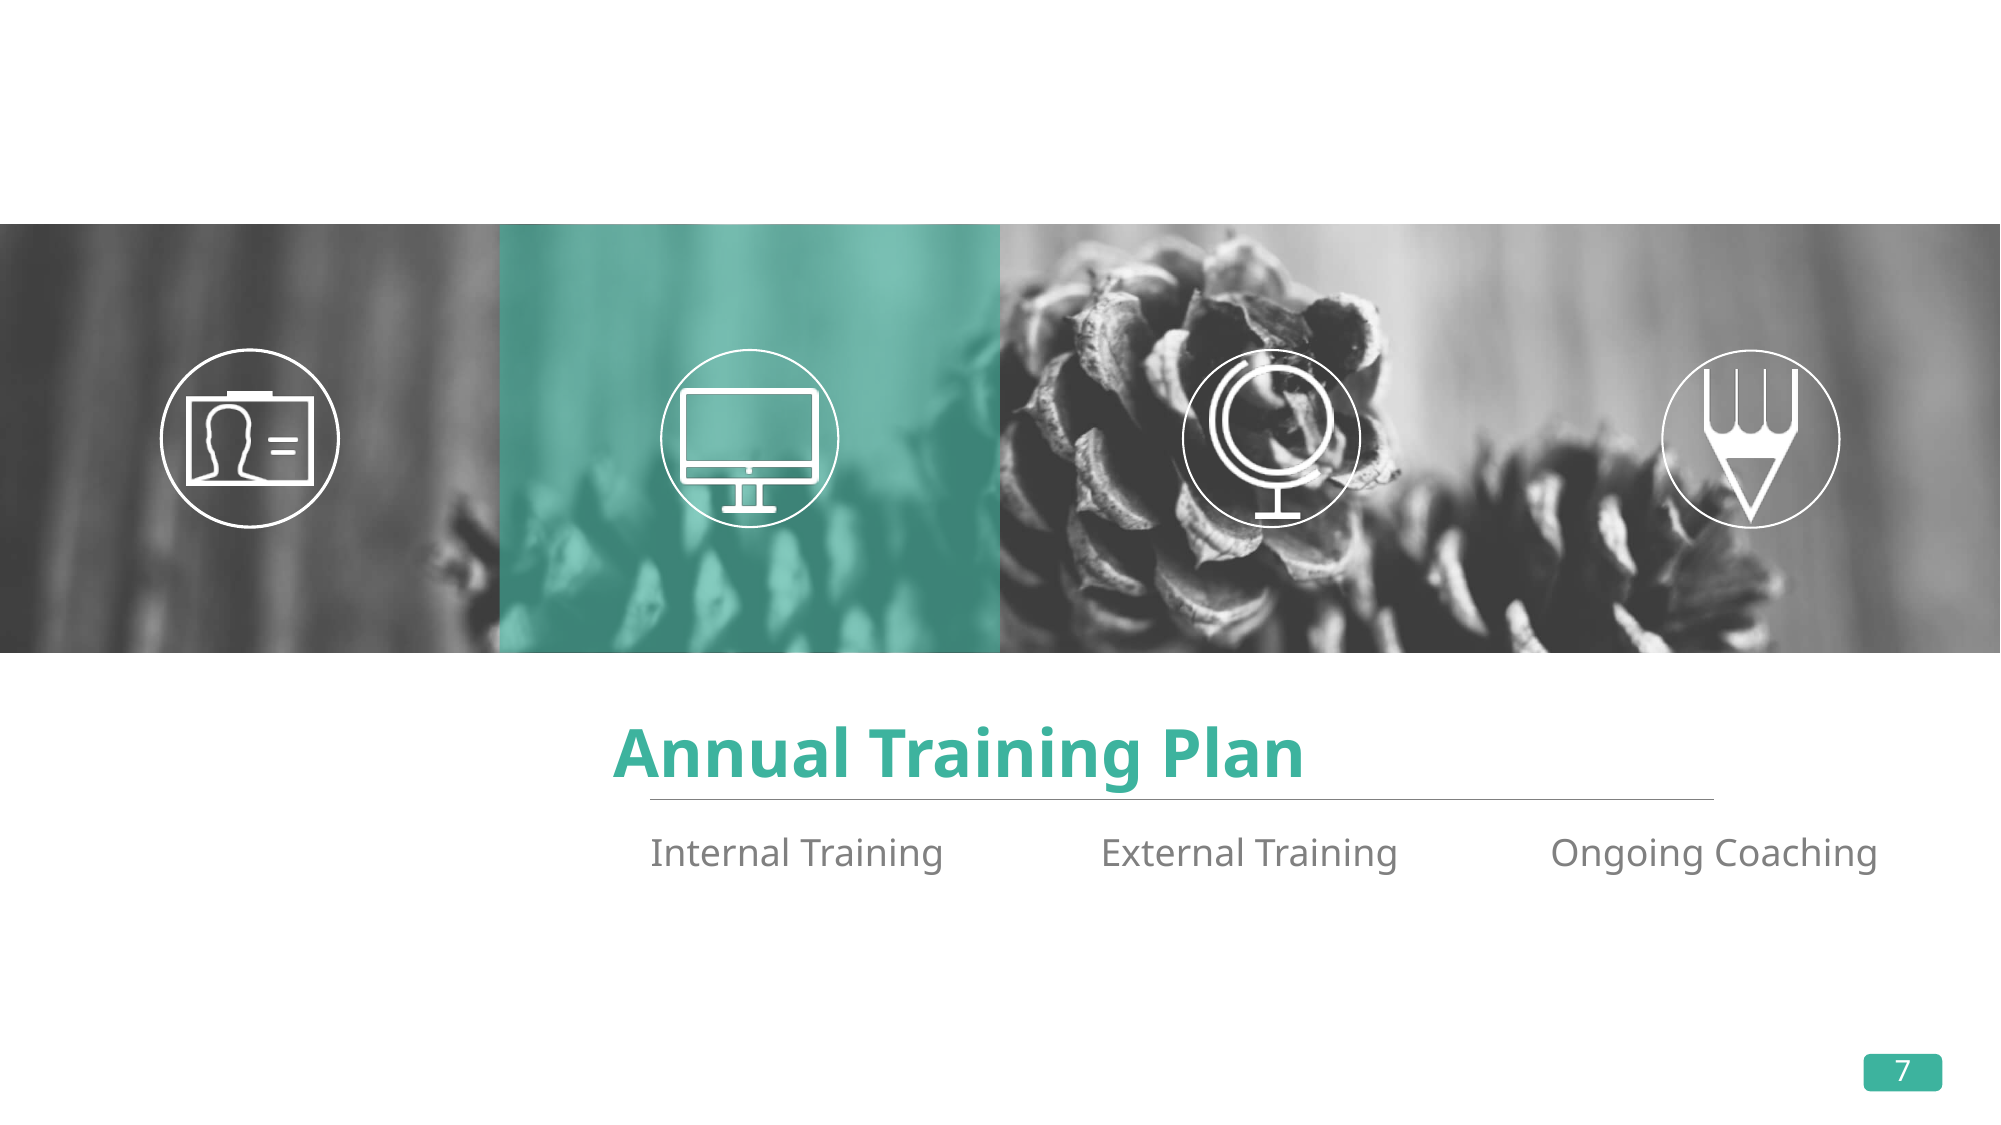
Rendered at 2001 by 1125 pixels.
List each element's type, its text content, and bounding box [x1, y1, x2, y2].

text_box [161, 349, 339, 528]
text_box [661, 349, 839, 528]
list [0, 224, 2000, 653]
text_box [1182, 349, 1361, 528]
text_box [635, 703, 1908, 883]
slide_number 7 [1677, 1042, 2000, 1103]
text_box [1662, 350, 1840, 528]
